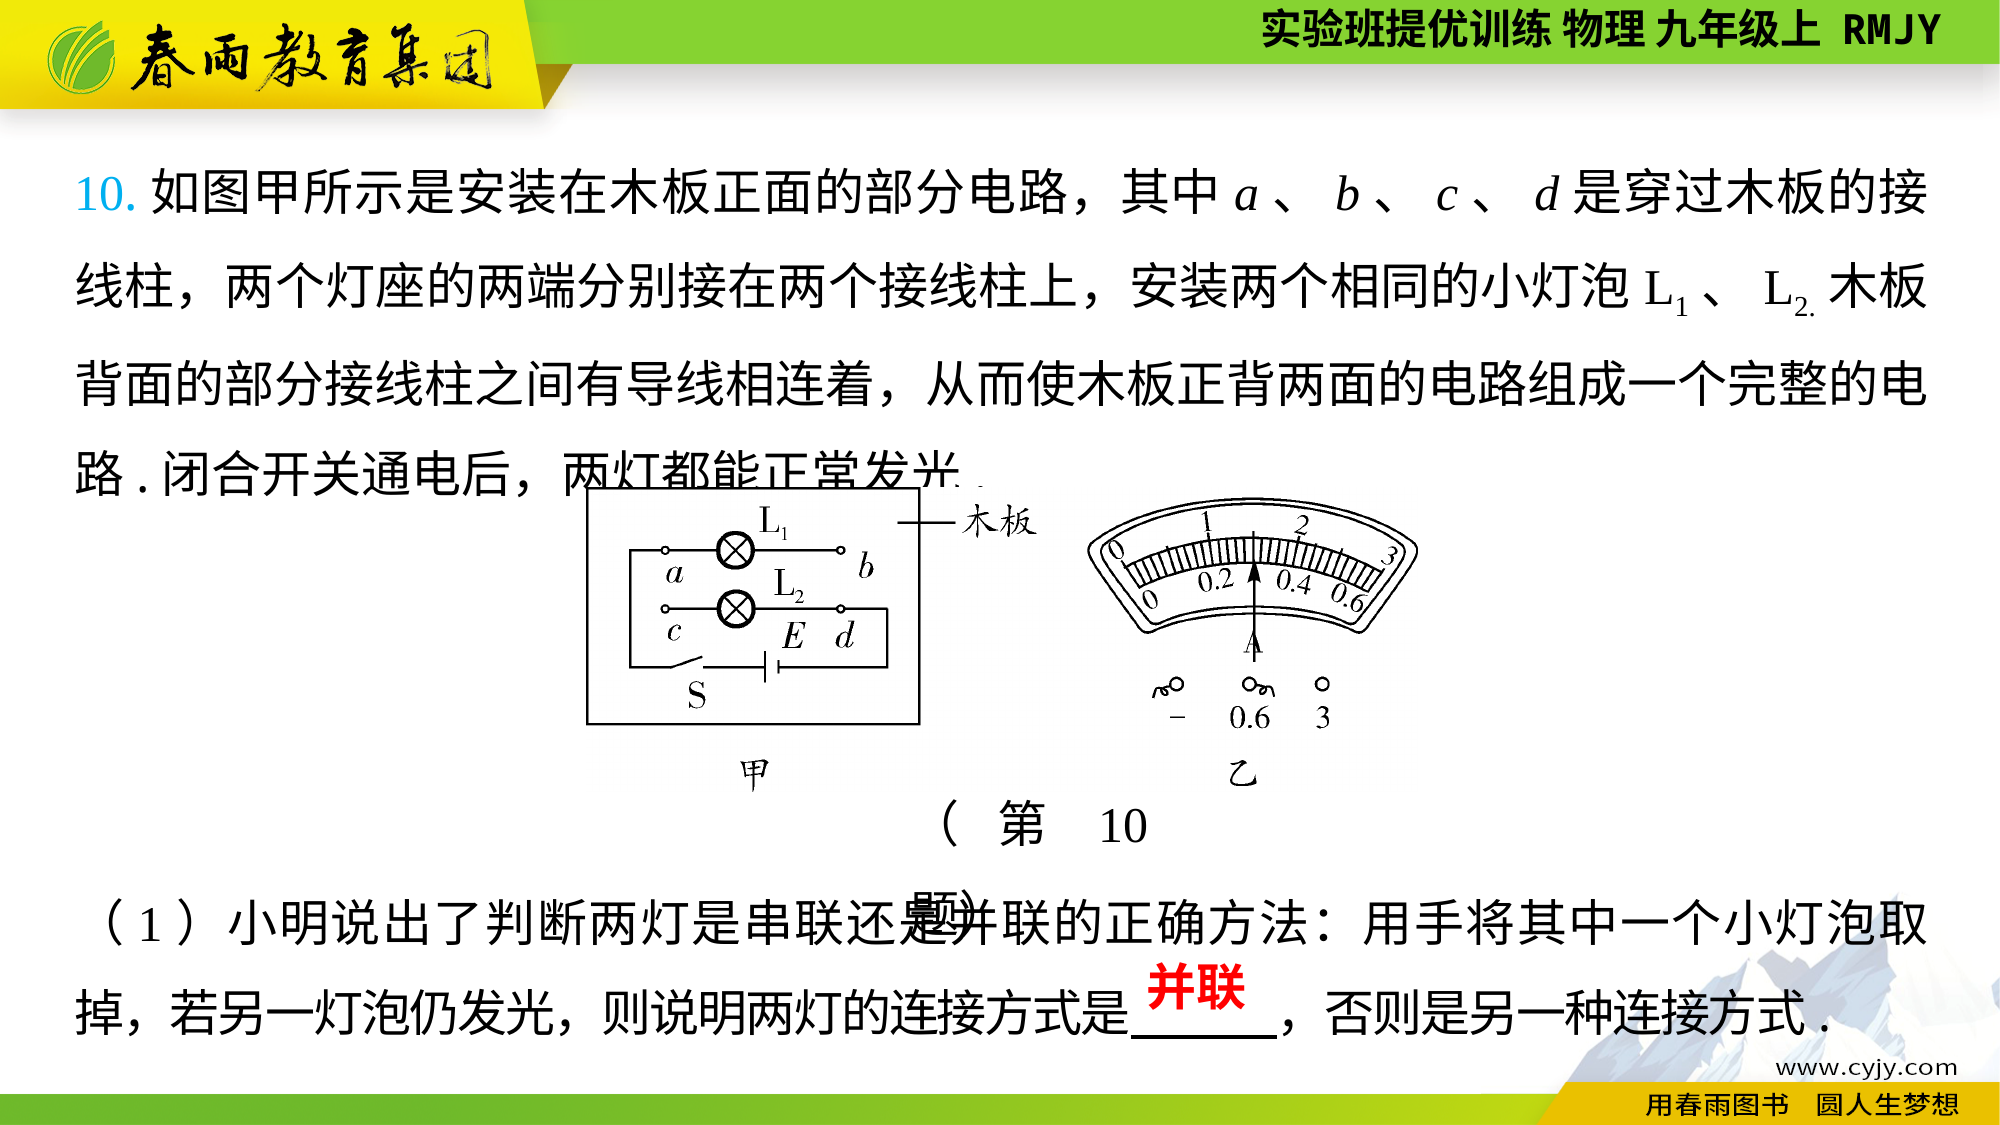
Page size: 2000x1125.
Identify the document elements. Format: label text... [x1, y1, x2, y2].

text_box （第10题） [895, 801, 1175, 860]
list 10.如图甲所示是安装在木板正面的部分电路，其中a、b、c、d是穿过木板的接线柱，两个灯座的两端分别接在两个接线柱上，安装两个相同的小灯泡L1、L2.木板背面的部分接线柱之间有导线相连着，从而使木板正背两面的电路组成一个完整的电路.闭合开关通电后，两灯都能正常发光. （1）小明说出了判断两灯是串联还是并联的正确方法：用手将其中一个小灯泡取掉，若另一灯泡仍发光，则说明两灯的连接方式是 ，否则是另一种连接方式. [59, 122, 1944, 1047]
text_box 并联 [1132, 948, 1262, 1023]
picture [0, 0, 2000, 1125]
